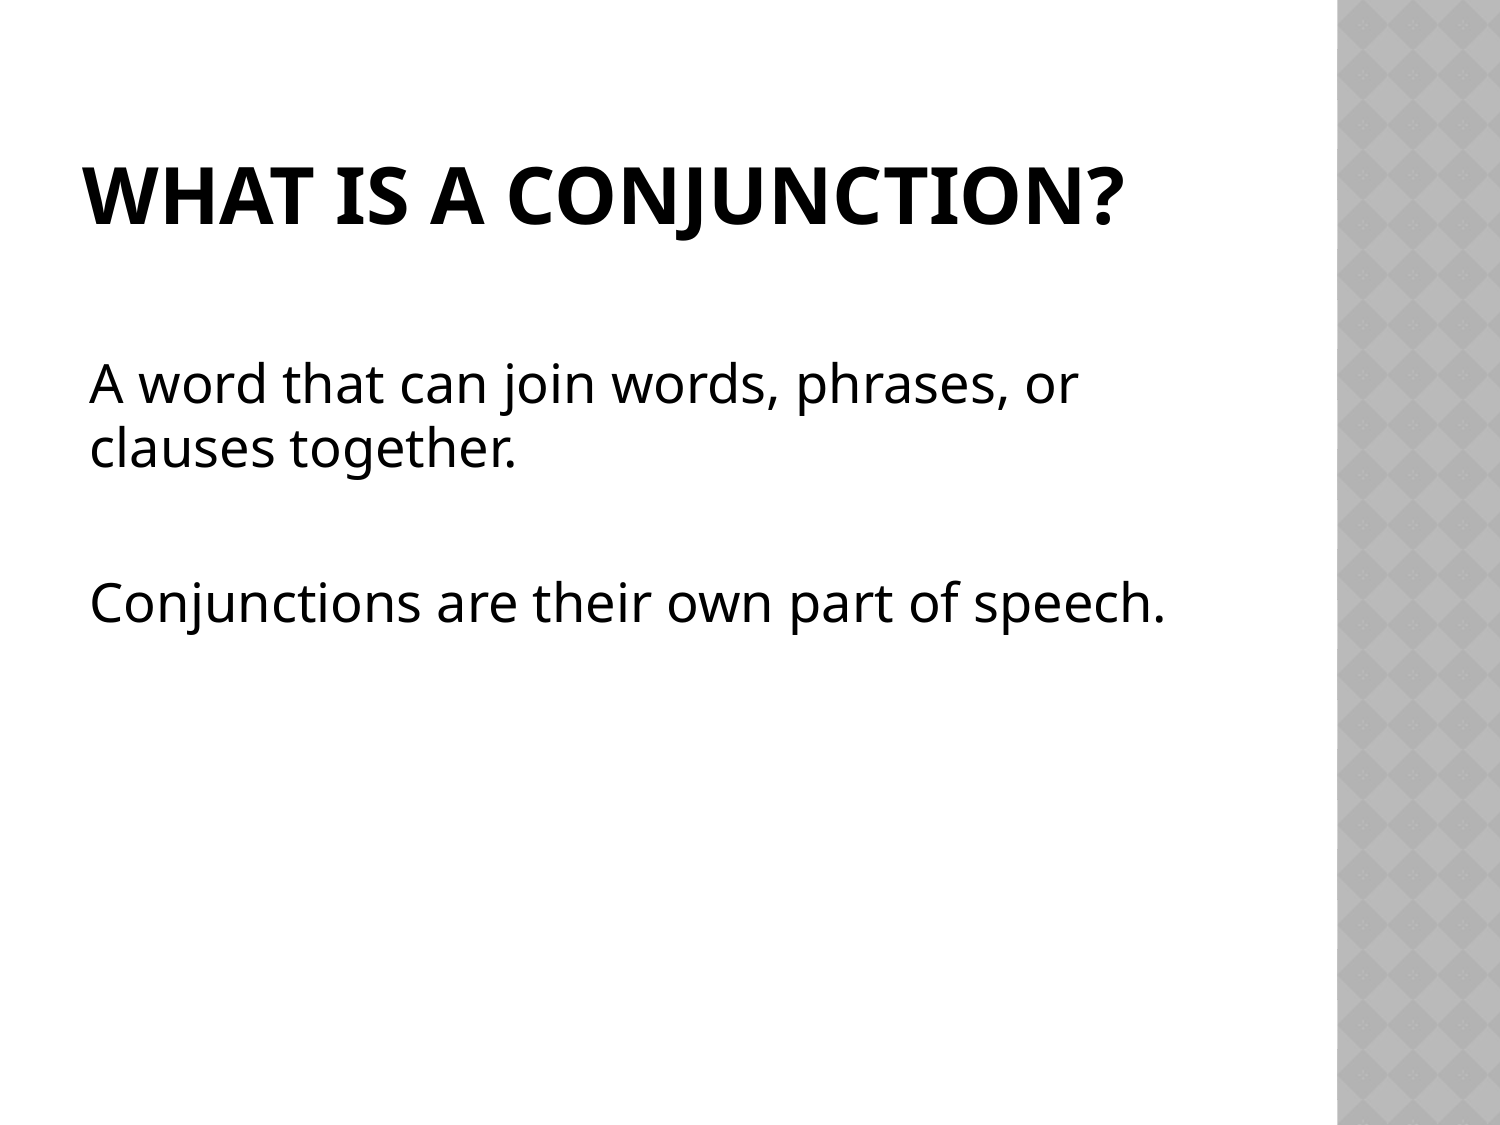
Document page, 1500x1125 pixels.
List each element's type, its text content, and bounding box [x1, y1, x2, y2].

title What is a Conjunction? [75, 52, 1263, 240]
list A word that can join words, phrases, or clauses together. Conjunctions are their own part of speech. [75, 264, 1263, 1059]
